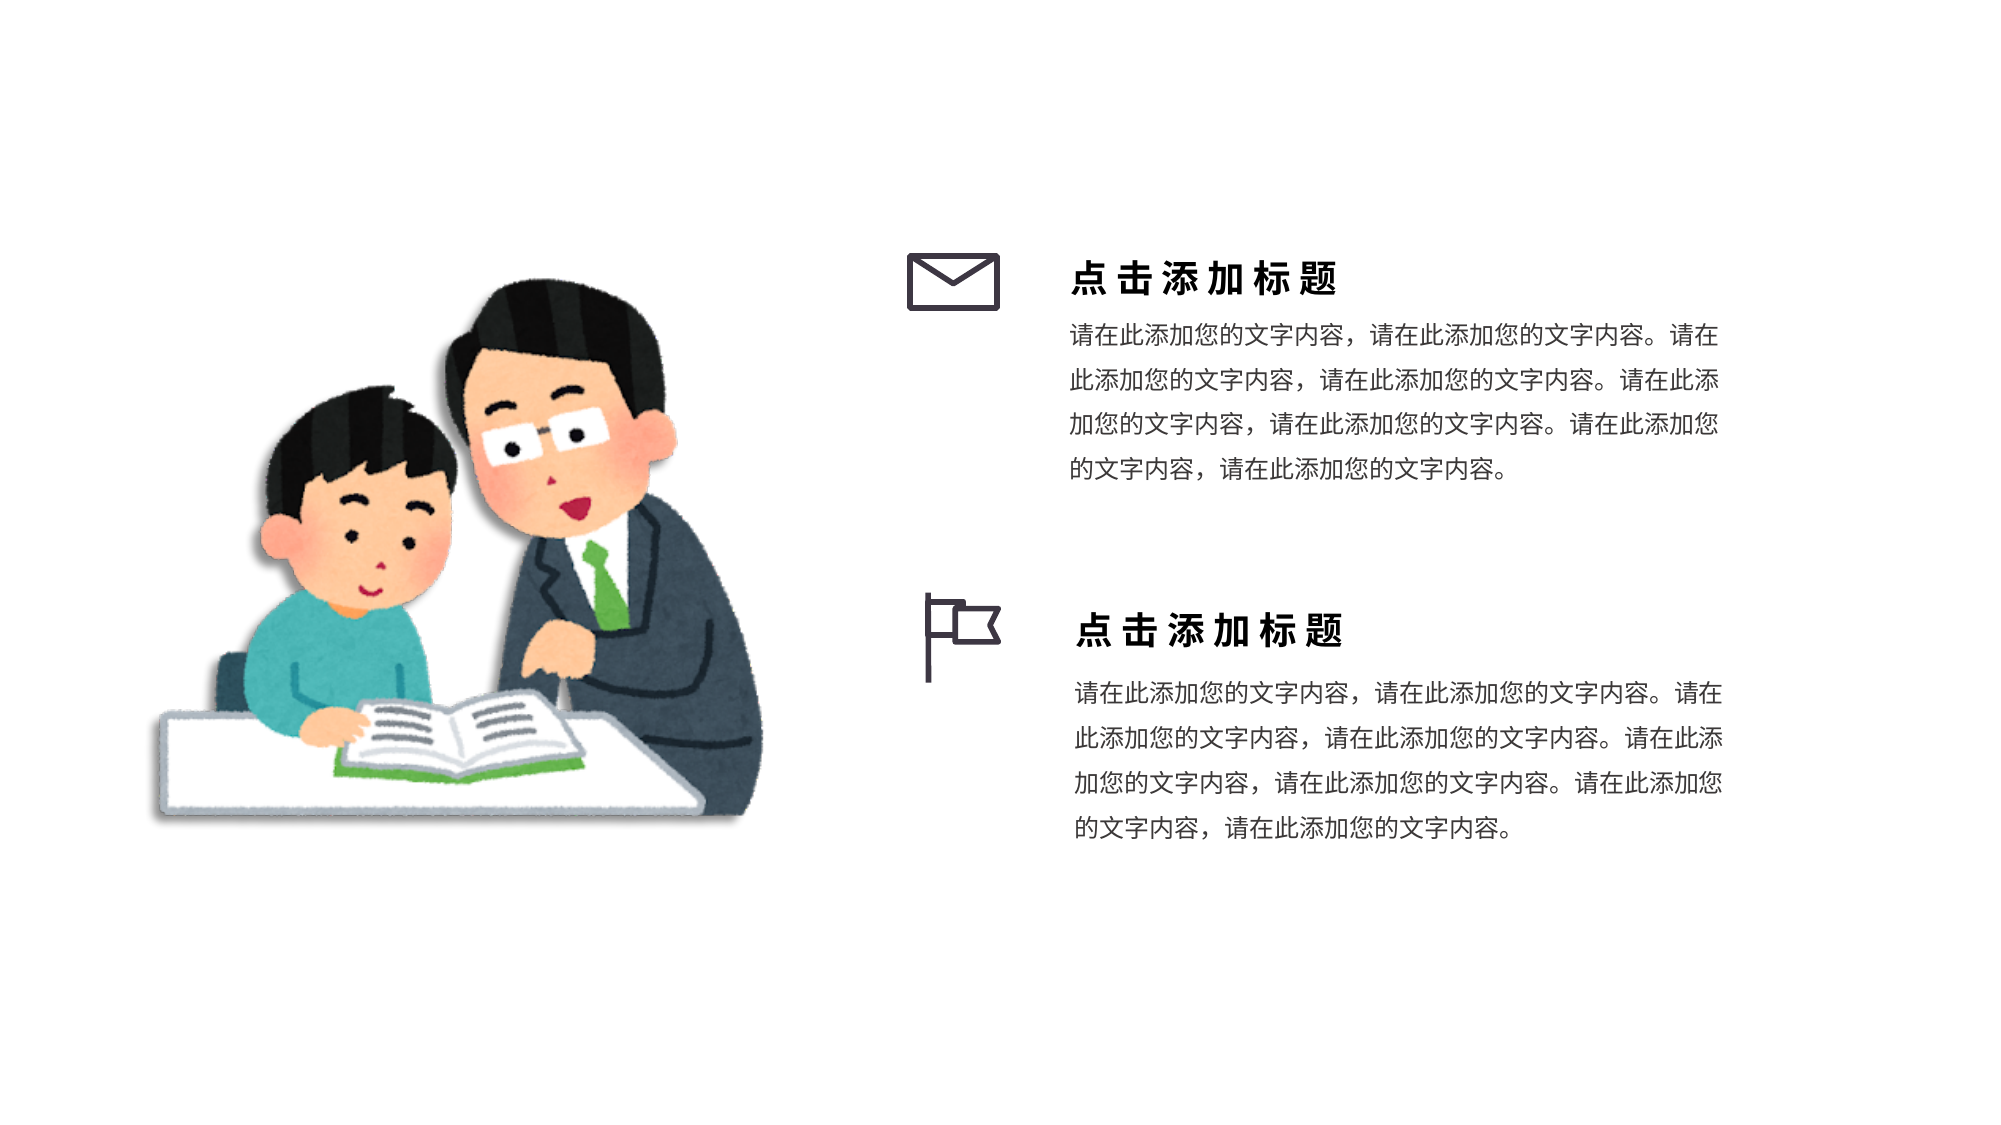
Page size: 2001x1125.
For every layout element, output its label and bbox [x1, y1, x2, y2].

text_box [910, 247, 1759, 403]
text_box [928, 592, 1759, 798]
picture [147, 255, 779, 834]
